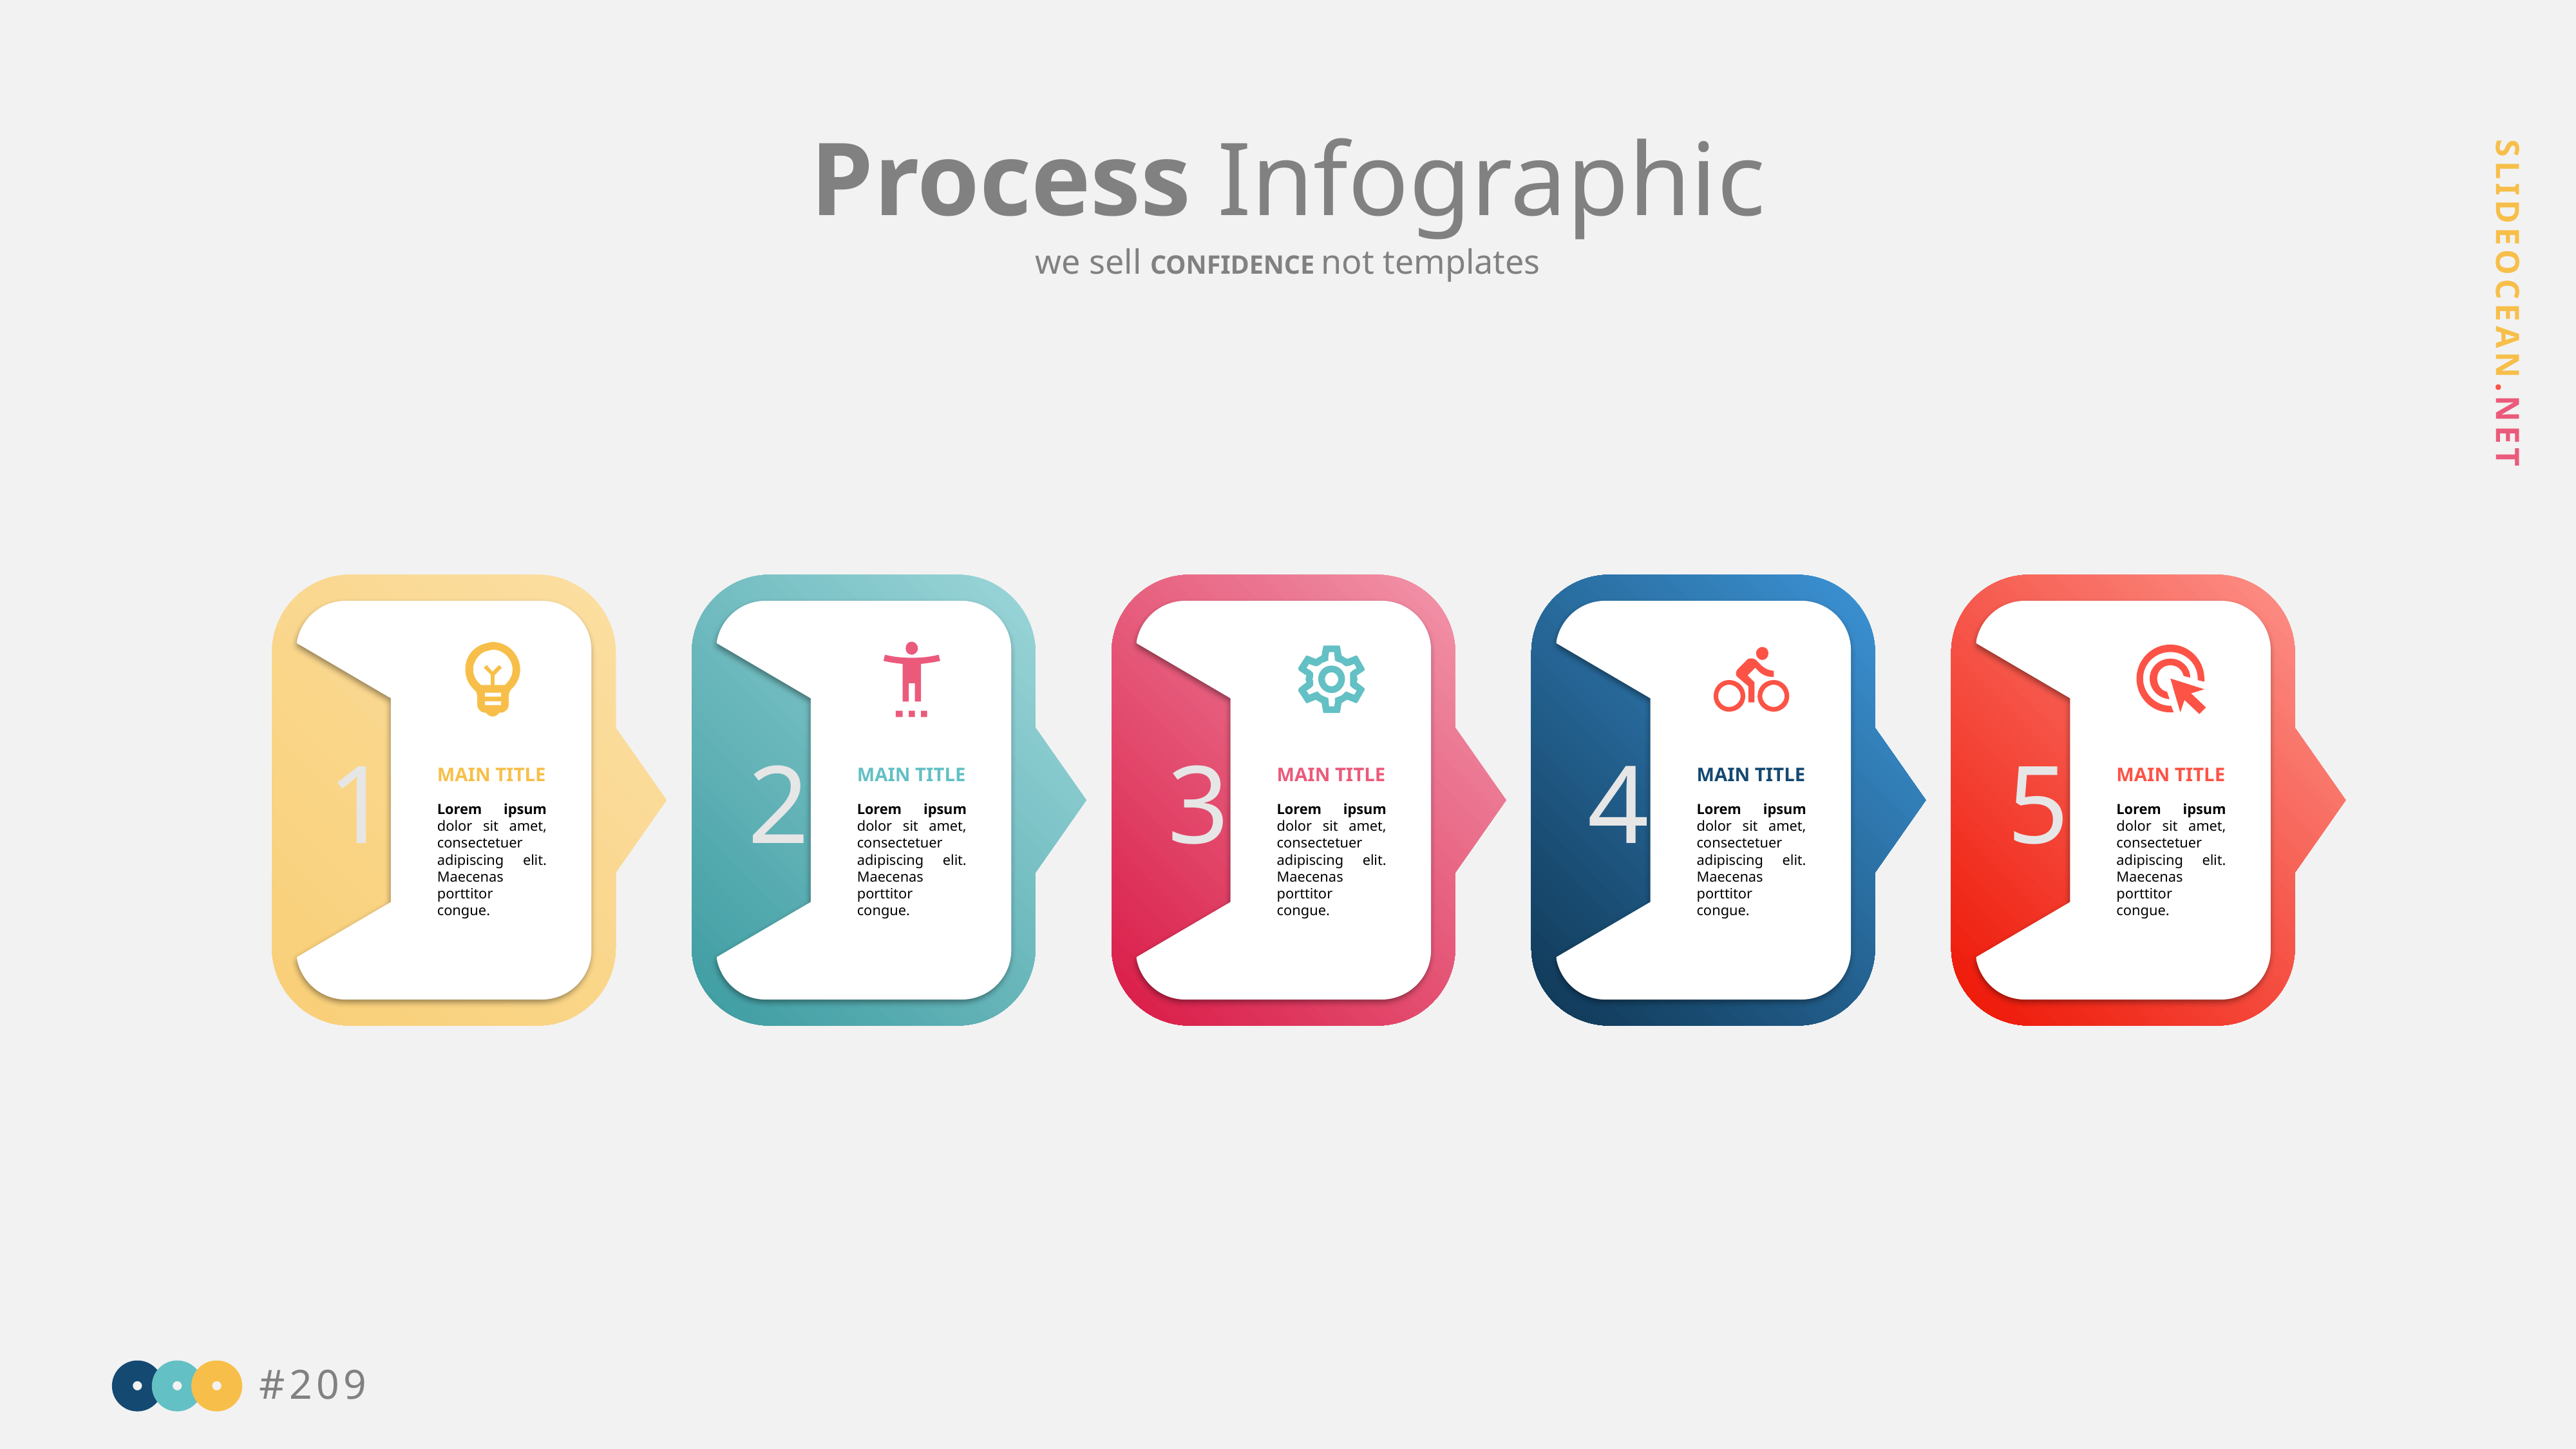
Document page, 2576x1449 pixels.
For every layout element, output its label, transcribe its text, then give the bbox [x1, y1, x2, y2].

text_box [847, 757, 977, 908]
text_box #209 [259, 1359, 402, 1408]
text_box Process Infographic [800, 110, 1775, 241]
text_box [1531, 574, 1926, 1026]
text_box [1111, 574, 1507, 1026]
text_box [271, 574, 667, 1026]
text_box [1687, 757, 1817, 908]
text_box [2107, 757, 2236, 908]
text_box we sell CONFIDENCE not templates [1026, 241, 1550, 285]
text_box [691, 574, 1087, 1026]
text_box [463, 641, 521, 717]
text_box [427, 757, 557, 908]
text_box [1267, 757, 1397, 908]
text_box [1951, 574, 2346, 1026]
